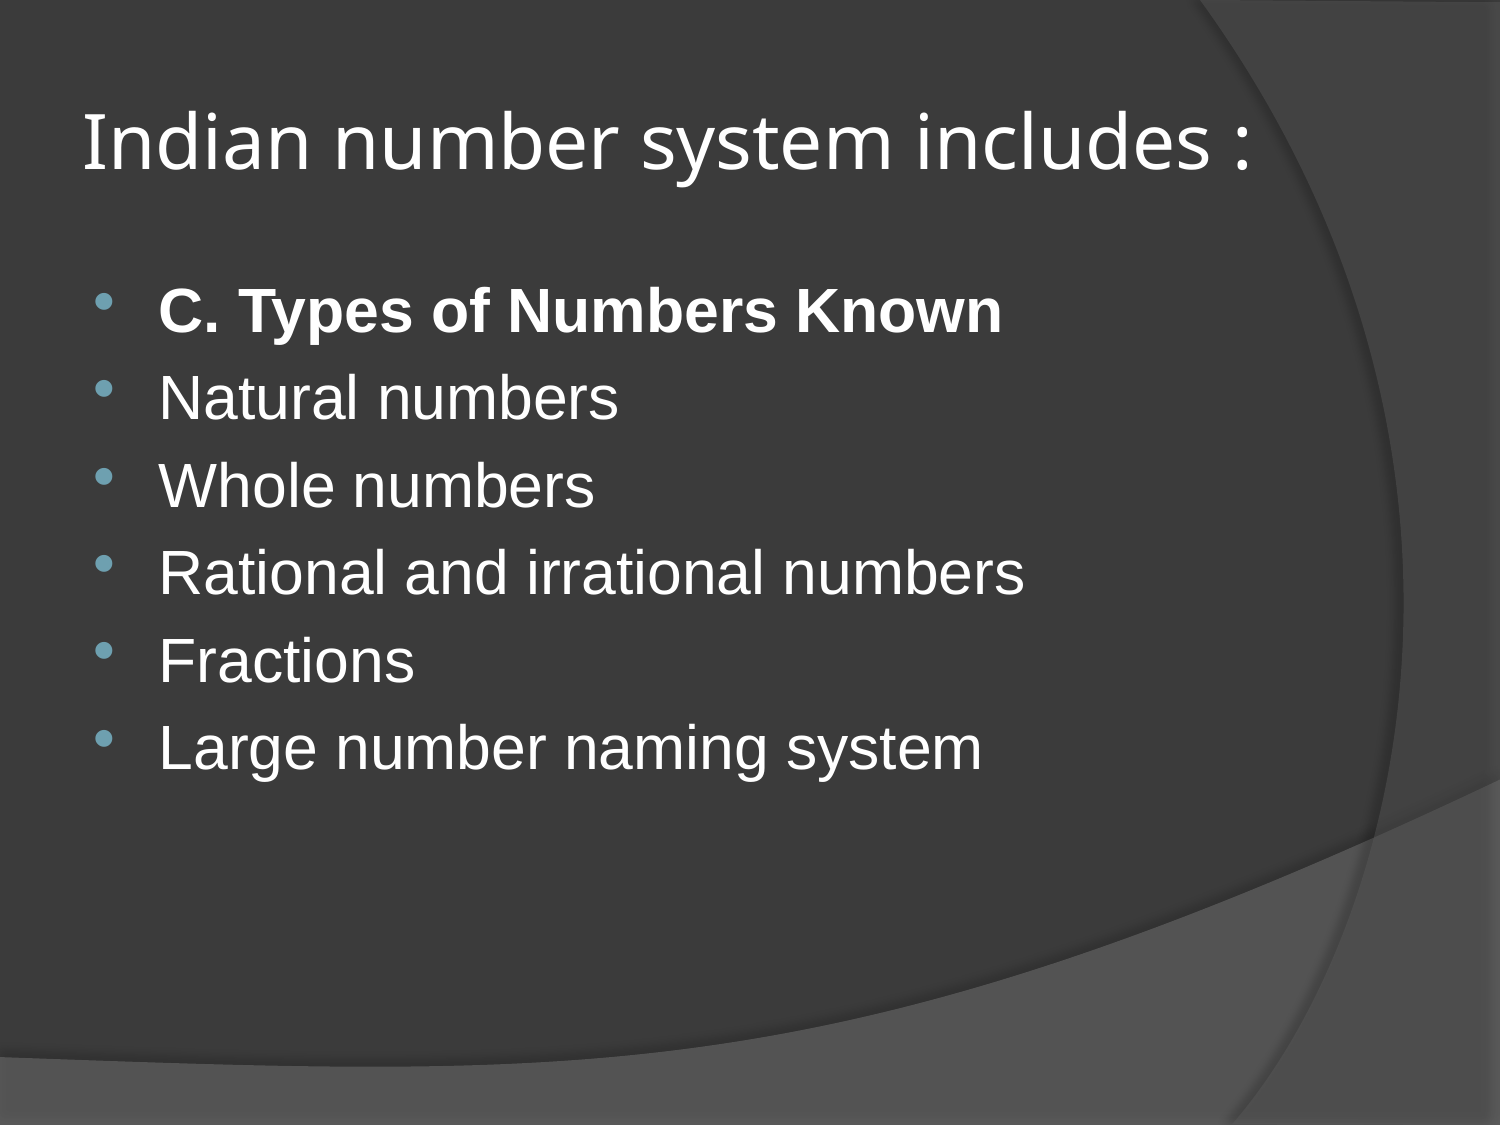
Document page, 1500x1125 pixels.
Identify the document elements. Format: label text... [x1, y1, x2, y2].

title Indian number system includes : [75, 45, 1300, 233]
list C. Types of Numbers Known Natural numbers Whole numbers Rational and irrational numbers Fractions Large number naming system [75, 262, 1300, 1005]
